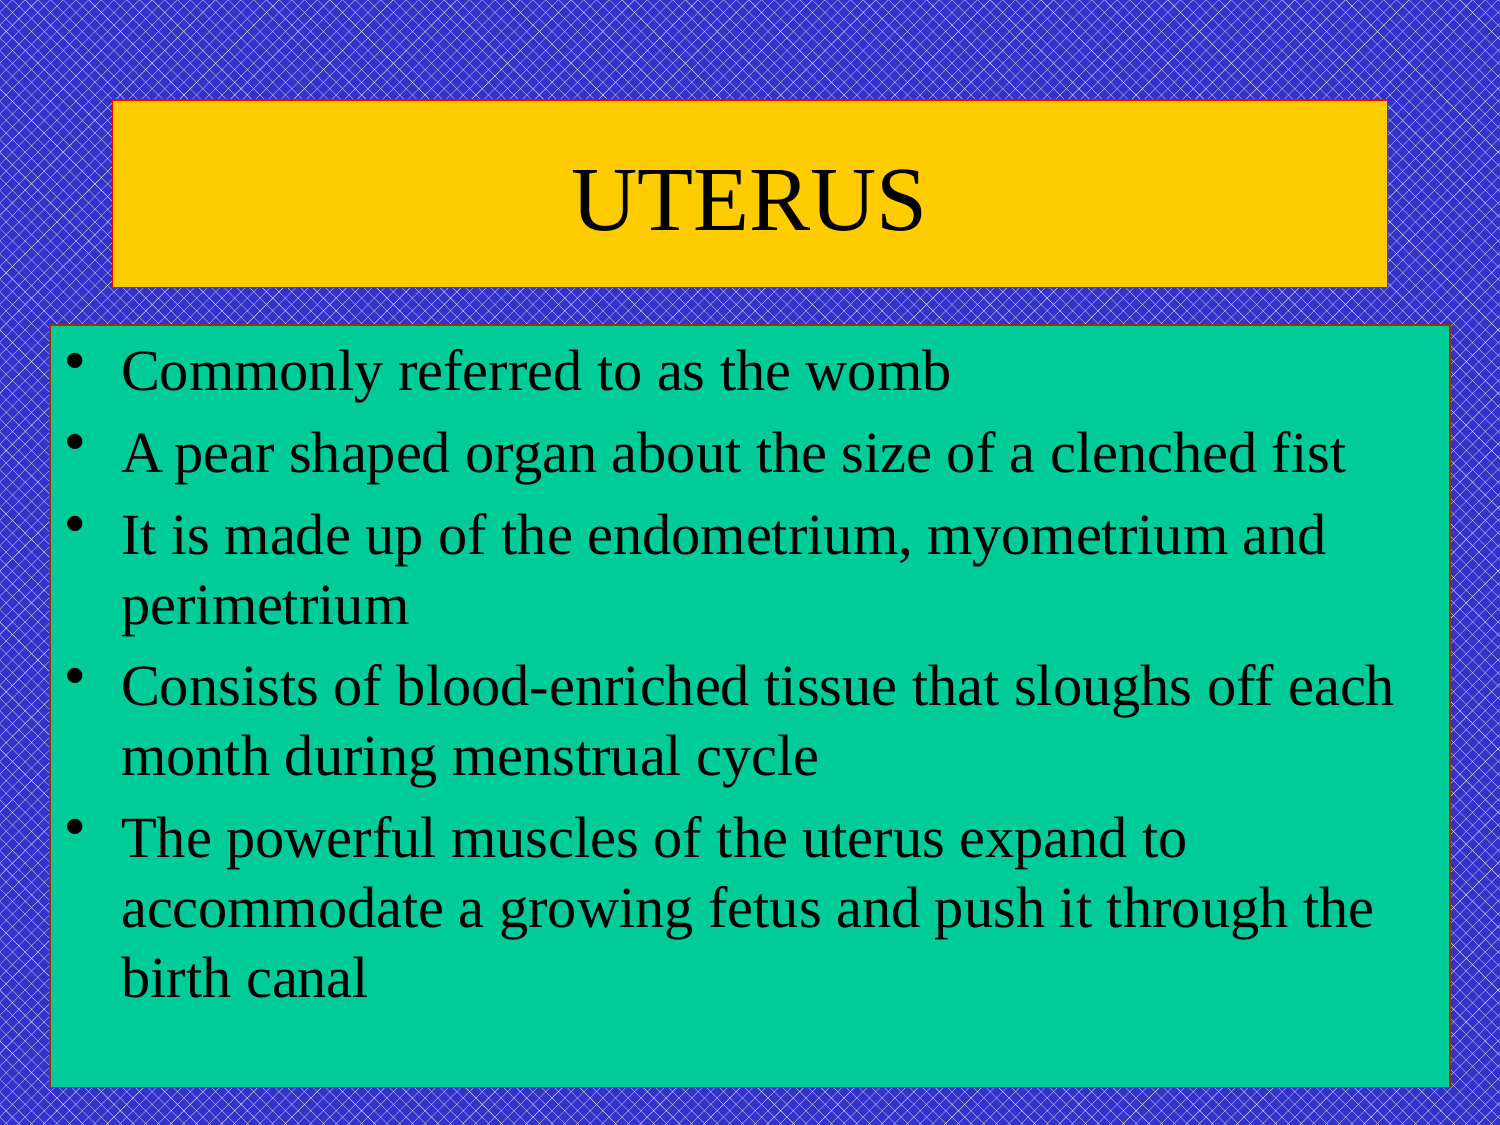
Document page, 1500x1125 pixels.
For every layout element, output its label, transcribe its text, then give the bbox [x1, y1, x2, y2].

list Commonly referred to as the womb A pear shaped organ about the size of a clenched fist It is made up of the endometrium, myometrium and perimetrium Consists of blood-enriched tissue that sloughs off each month during menstrual cycle The powerful muscles of the uterus expand to accommodate a growing fetus and push it through the birth canal [49, 324, 1451, 1088]
title UTERUS [112, 99, 1388, 288]
